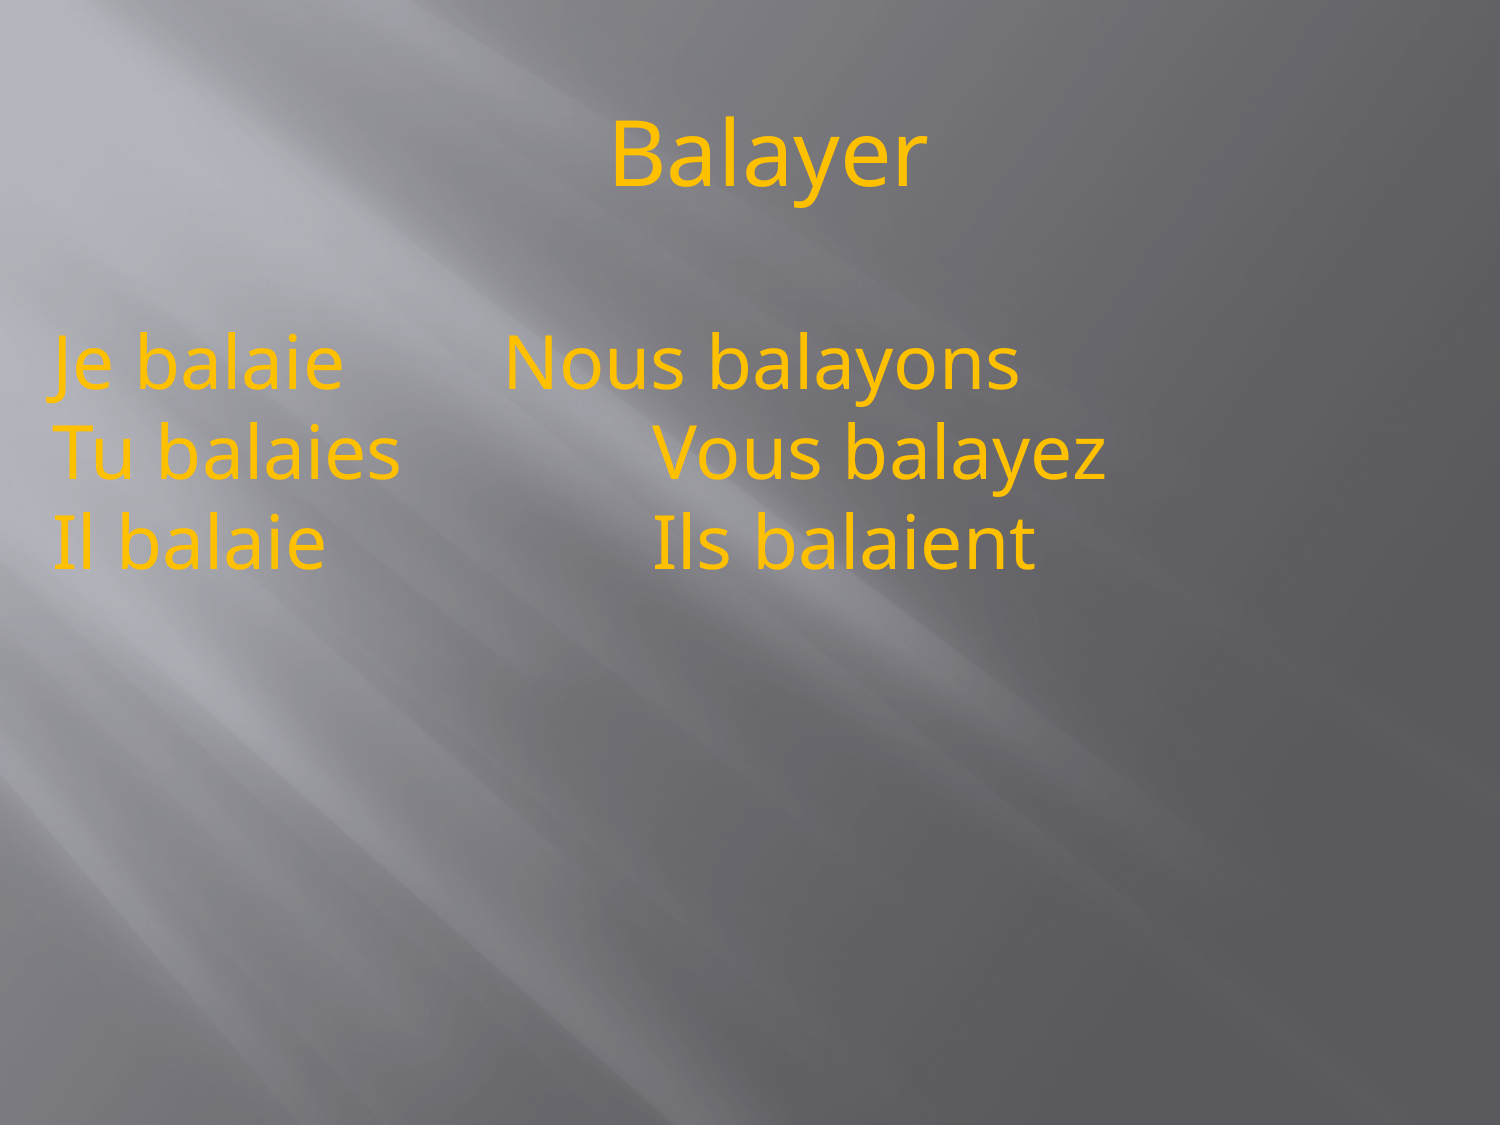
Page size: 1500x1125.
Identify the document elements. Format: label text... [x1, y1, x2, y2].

text_box Balayer Je balaie Nous balayons Tu balaies Vous balayez Il balaie Ils balaient [37, 87, 1500, 593]
